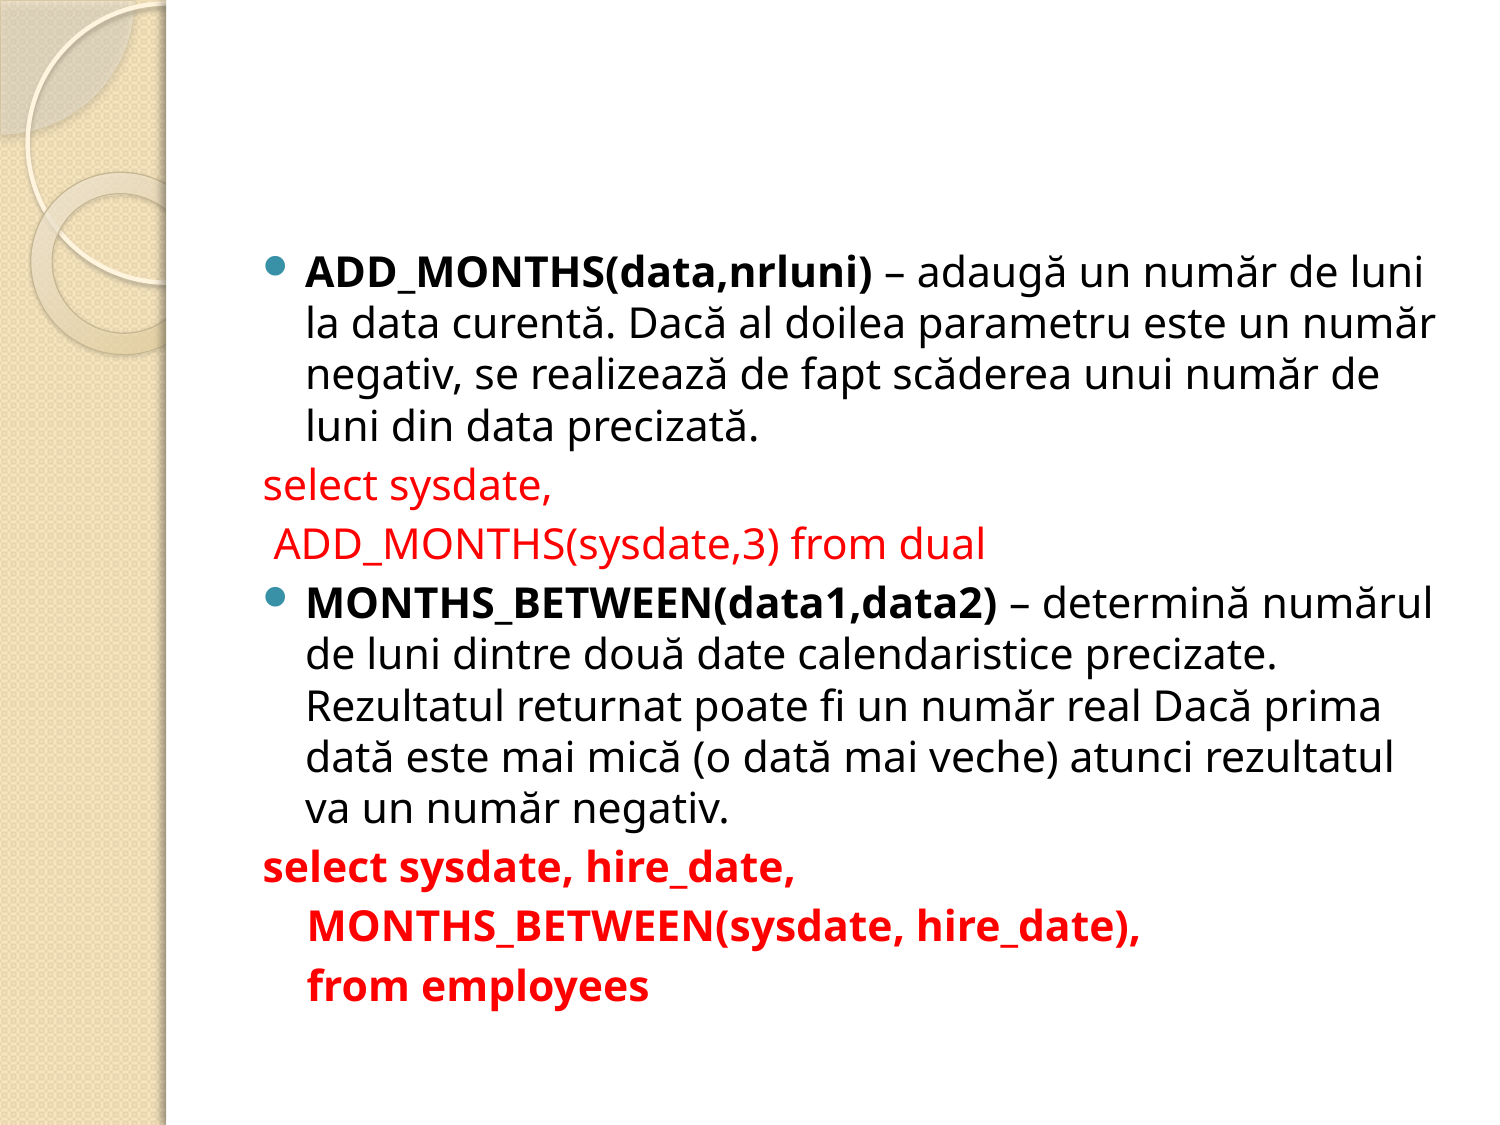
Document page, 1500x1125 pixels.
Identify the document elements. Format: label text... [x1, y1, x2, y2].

list ADD_MONTHS(data,nrluni) – adaugă un număr de luni la data curentă. Dacă al doilea parametru este un număr negativ, se realizează de fapt scăderea unui număr de luni din data precizată. select sysdate, ADD_MONTHS(sysdate,3) from dual MONTHS_BETWEEN(data1,data2) – determină numărul de luni dintre două date calendaristice precizate. Rezultatul returnat poate fi un număr real Dacă prima dată este mai mică (o dată mai veche) atunci rezultatul va un număr negativ. select sysdate, hire_date, MONTHS_BETWEEN(sysdate, hire_date), from employees [235, 237, 1466, 1025]
